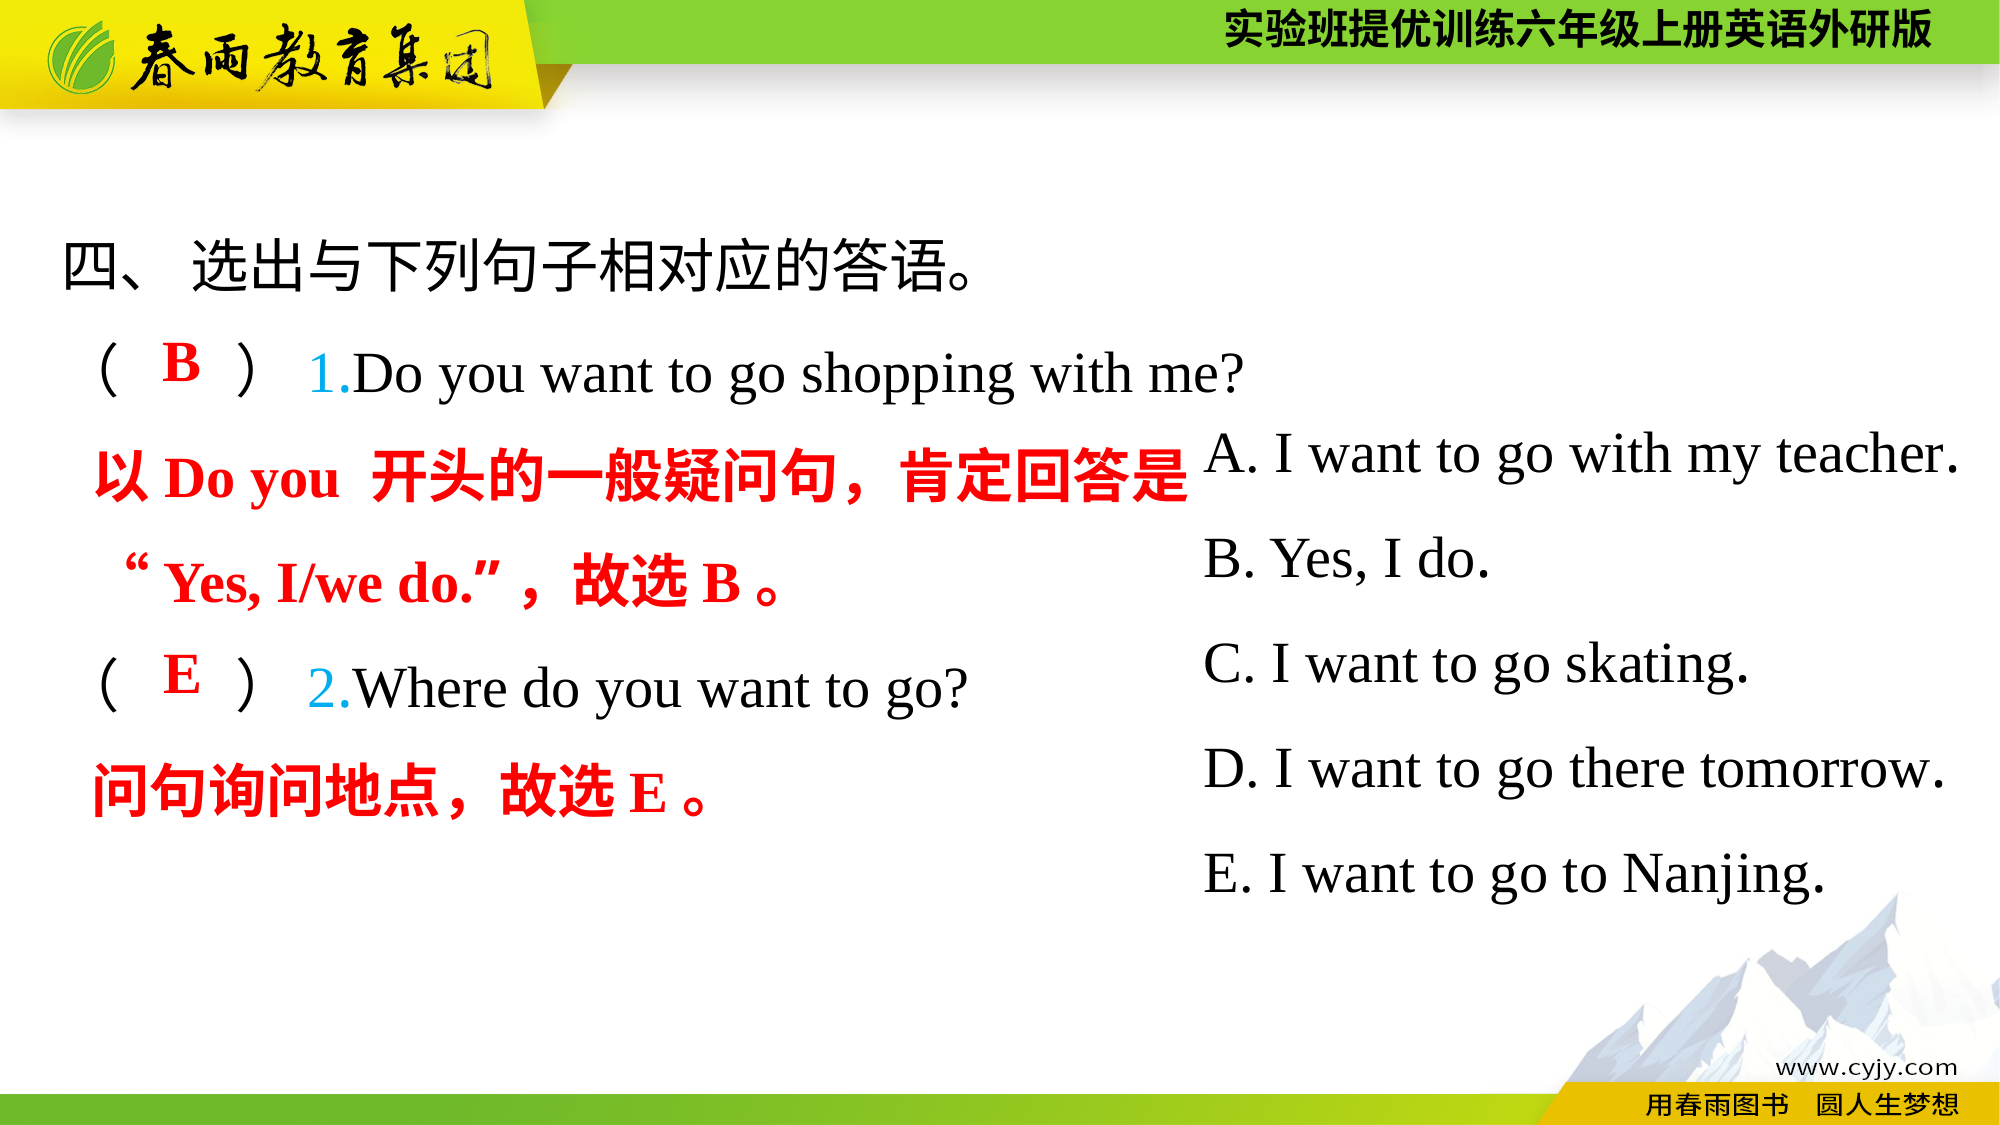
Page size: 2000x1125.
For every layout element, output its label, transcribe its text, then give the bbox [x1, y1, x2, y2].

text_box B [147, 315, 231, 397]
text_box E [148, 628, 232, 712]
list 四、 选出与下列句子相对应的答语。 （ ）1.Do you want to go shopping with me? （ ）2.Where do you want to go? [45, 187, 1931, 733]
text_box A. I want to go with my teacher. B. Yes, I do. C. I want to go skating. D. I want to go there tomorrow. E. I want to go to Nanjing. [1188, 371, 2000, 912]
picture [0, 0, 2000, 1125]
text_box 以Do you 开头的一般疑问句，肯定回答是“Yes, I/we do.”，故选B。 [76, 397, 1205, 622]
text_box 问句询问地点，故选E。 [76, 712, 1090, 832]
